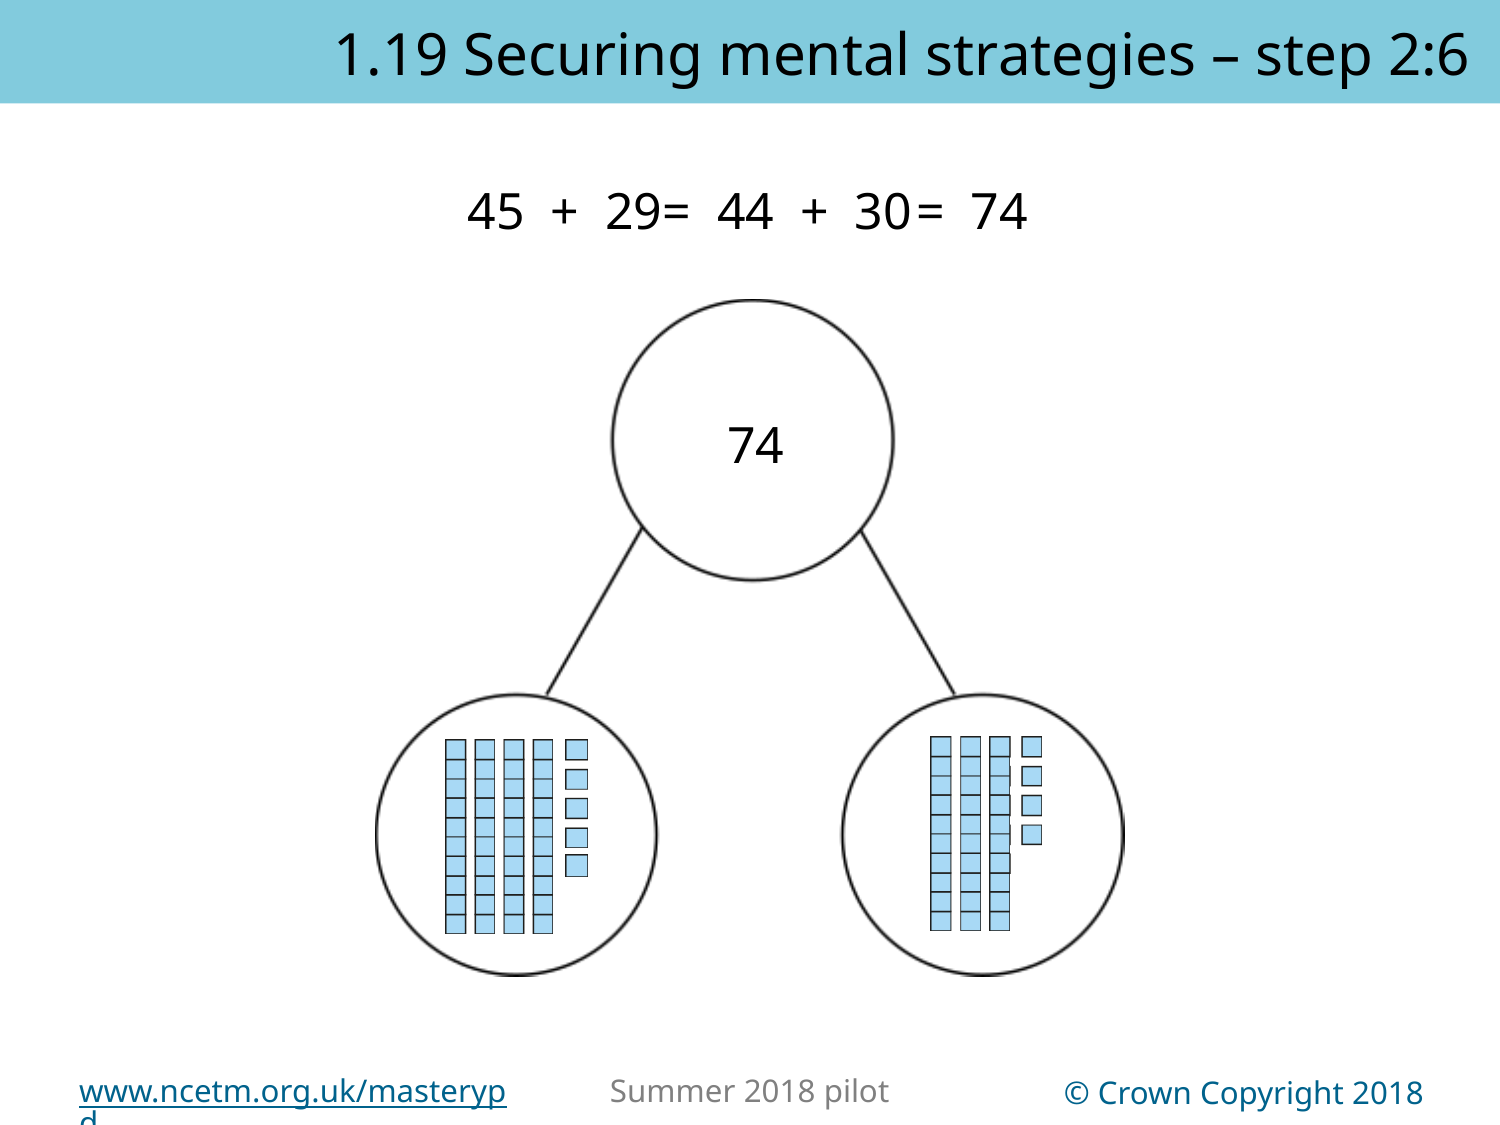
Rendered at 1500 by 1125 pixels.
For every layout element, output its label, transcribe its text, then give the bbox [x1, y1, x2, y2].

text_box = 44 + 30 [663, 172, 912, 247]
picture [375, 299, 1125, 977]
text_box 45 + 29 [467, 172, 663, 247]
list 1.19 Securing mental strategies – step 2:6 [0, 0, 1500, 104]
text_box = 74 [916, 172, 1028, 247]
